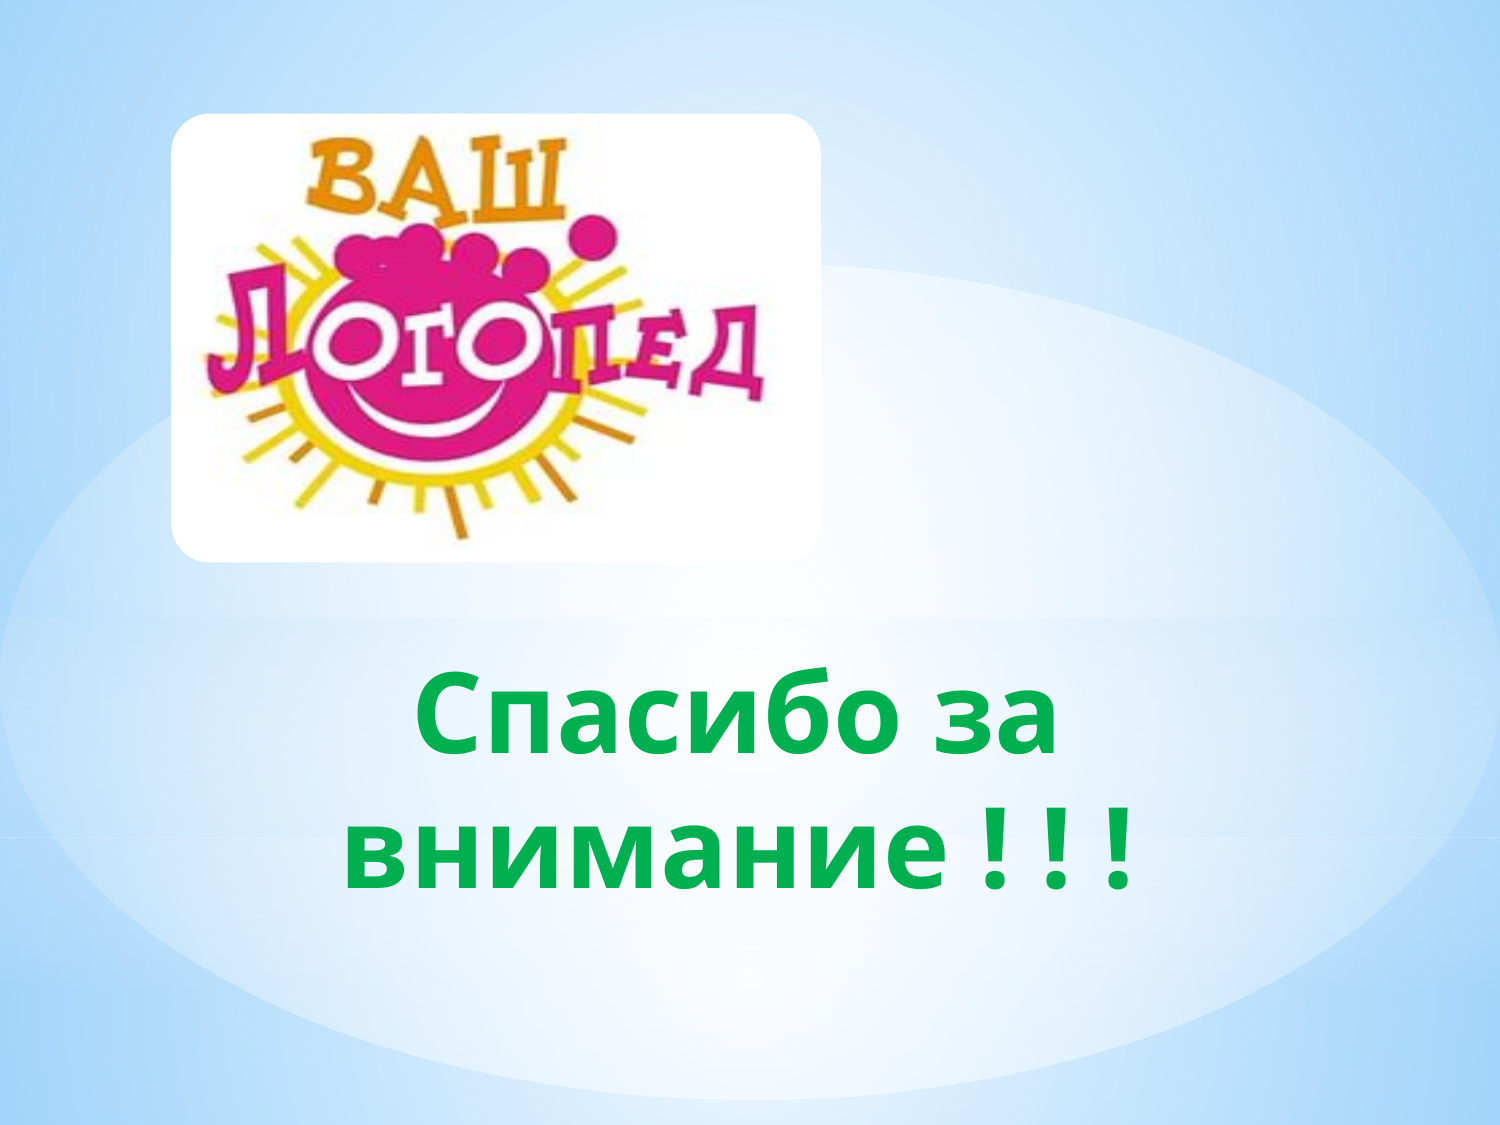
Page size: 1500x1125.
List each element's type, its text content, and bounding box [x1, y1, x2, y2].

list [170, 113, 822, 563]
title Спасибо за внимание ! ! ! [112, 633, 1363, 988]
